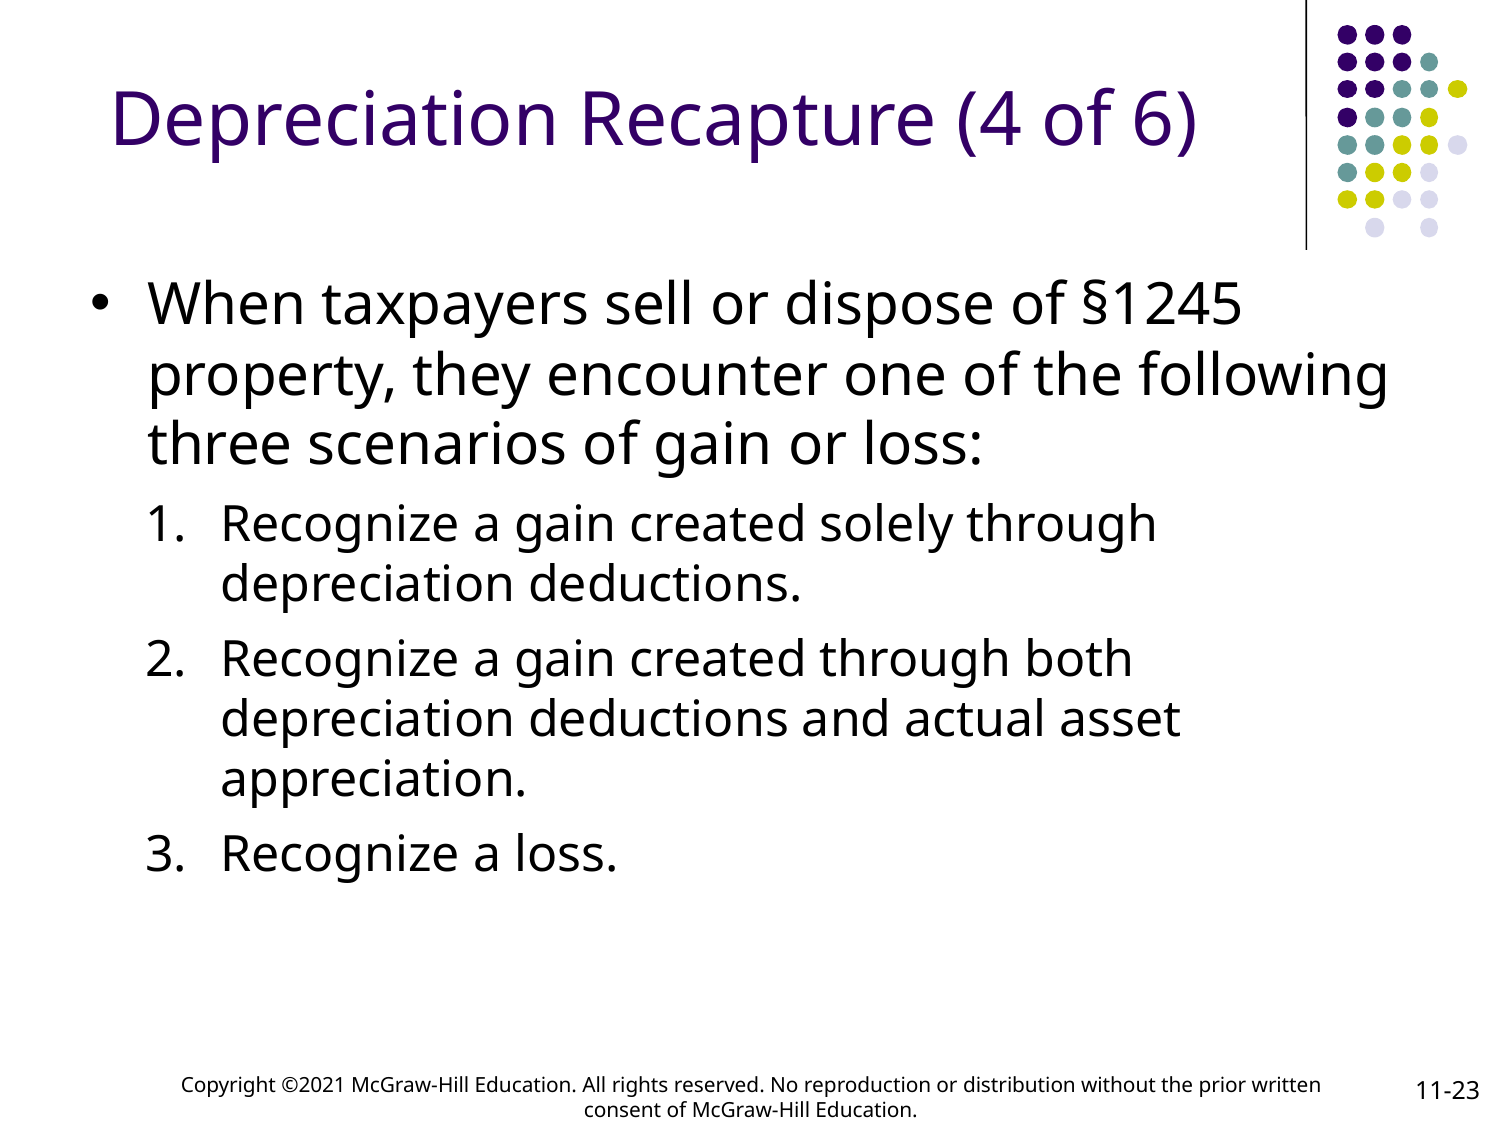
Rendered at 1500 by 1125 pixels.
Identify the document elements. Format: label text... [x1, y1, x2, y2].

list When taxpayers sell or dispose of §1245 property, they encounter one of the following three scenarios of gain or loss: Recognize a gain created solely through depreciation deductions. Recognize a gain created through both depreciation deductions and actual asset appreciation. Recognize a loss. [75, 259, 1425, 1062]
title Depreciation Recapture (4 of 6) [32, 8, 1275, 234]
slide_number 11-23 [1345, 1061, 1496, 1122]
